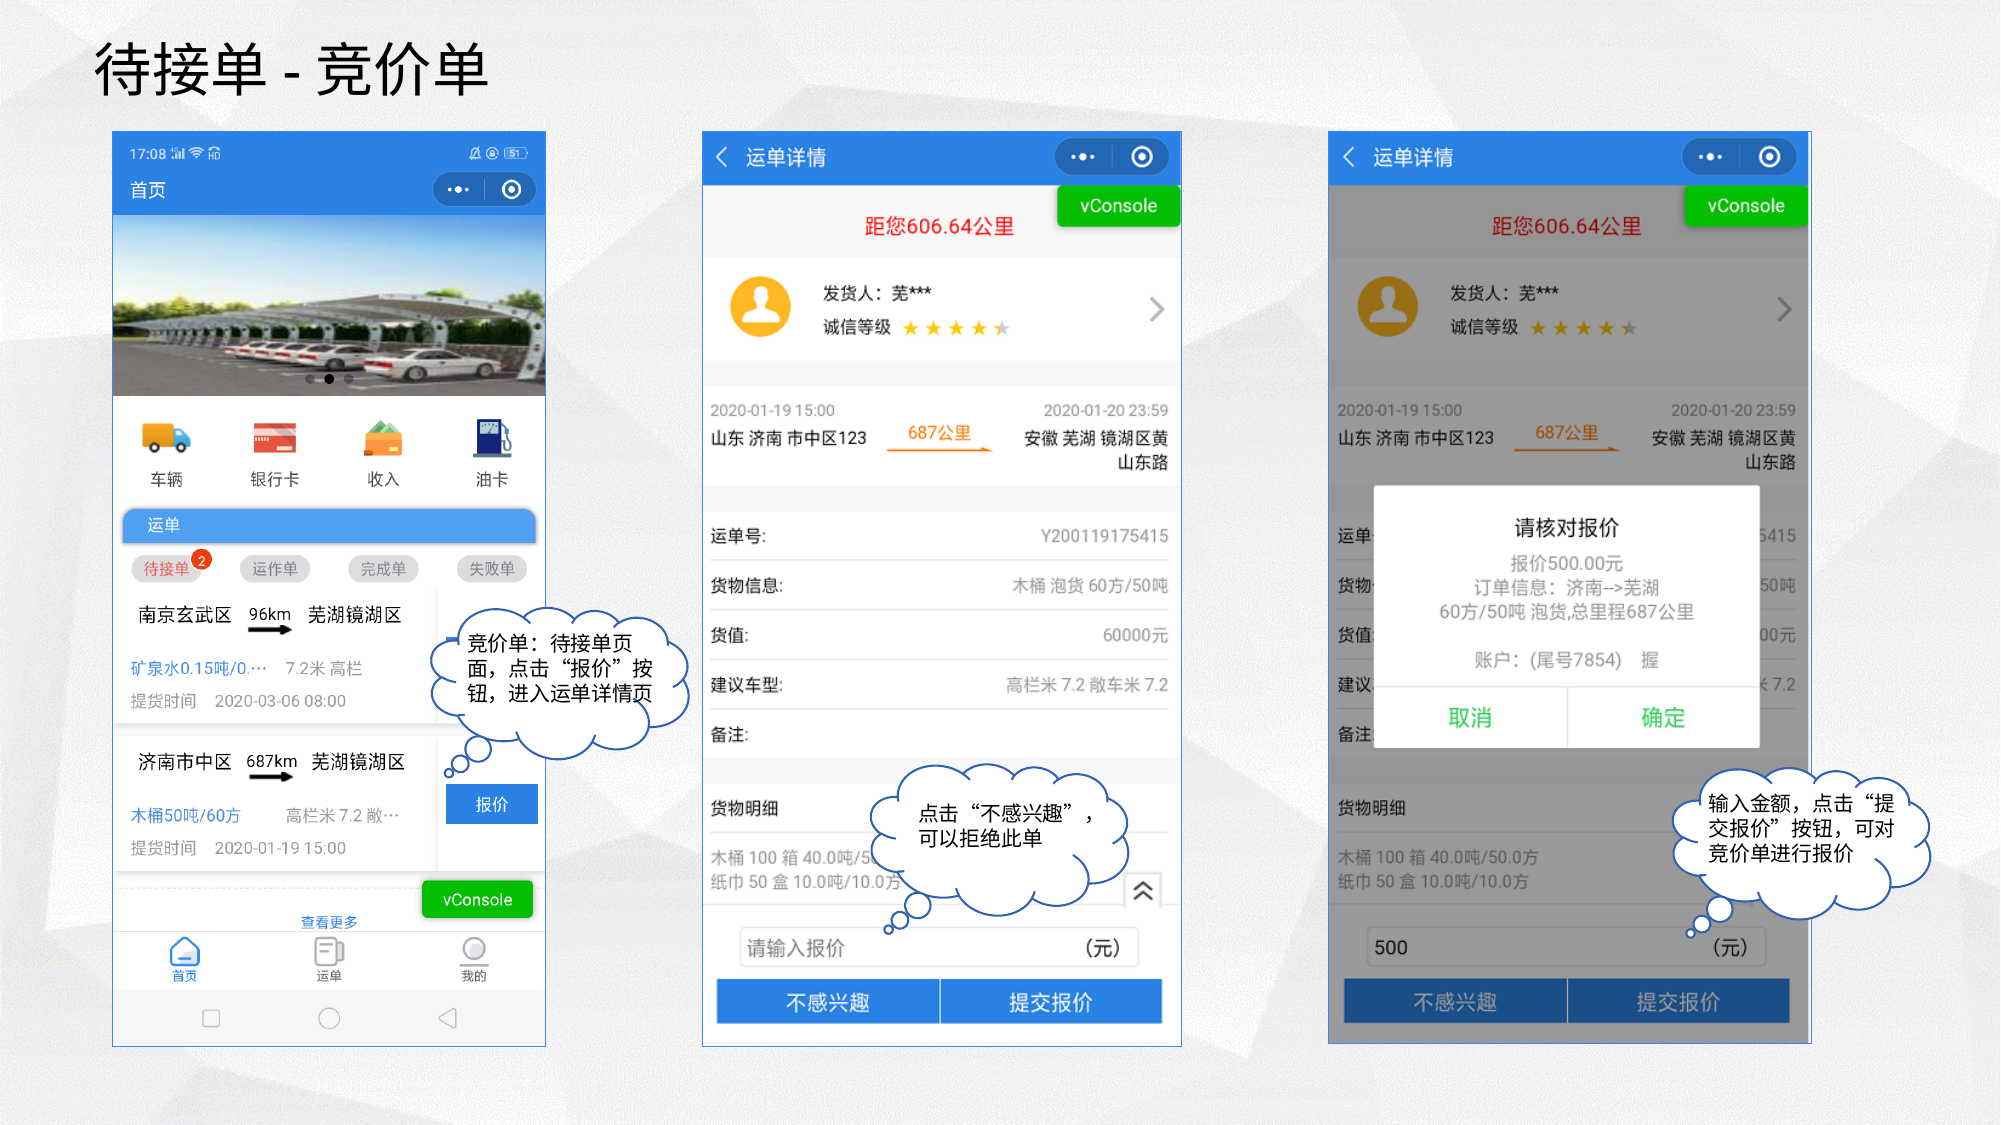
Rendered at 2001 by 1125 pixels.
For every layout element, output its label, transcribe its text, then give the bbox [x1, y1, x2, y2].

text_box 竞价单：待接单页面，点击“报价”按钮，进入运单详情页 [546, 623, 689, 739]
text_box [546, 606, 658, 623]
picture [0, 0, 2001, 1125]
text_box 输入金额，点击“提交报价”按钮，可对竞价单进行报价 [1812, 783, 1930, 874]
text_box 待接单-竞价单 [79, 33, 633, 99]
text_box [1812, 770, 1899, 783]
text_box [1812, 874, 1926, 919]
text_box [546, 739, 645, 761]
